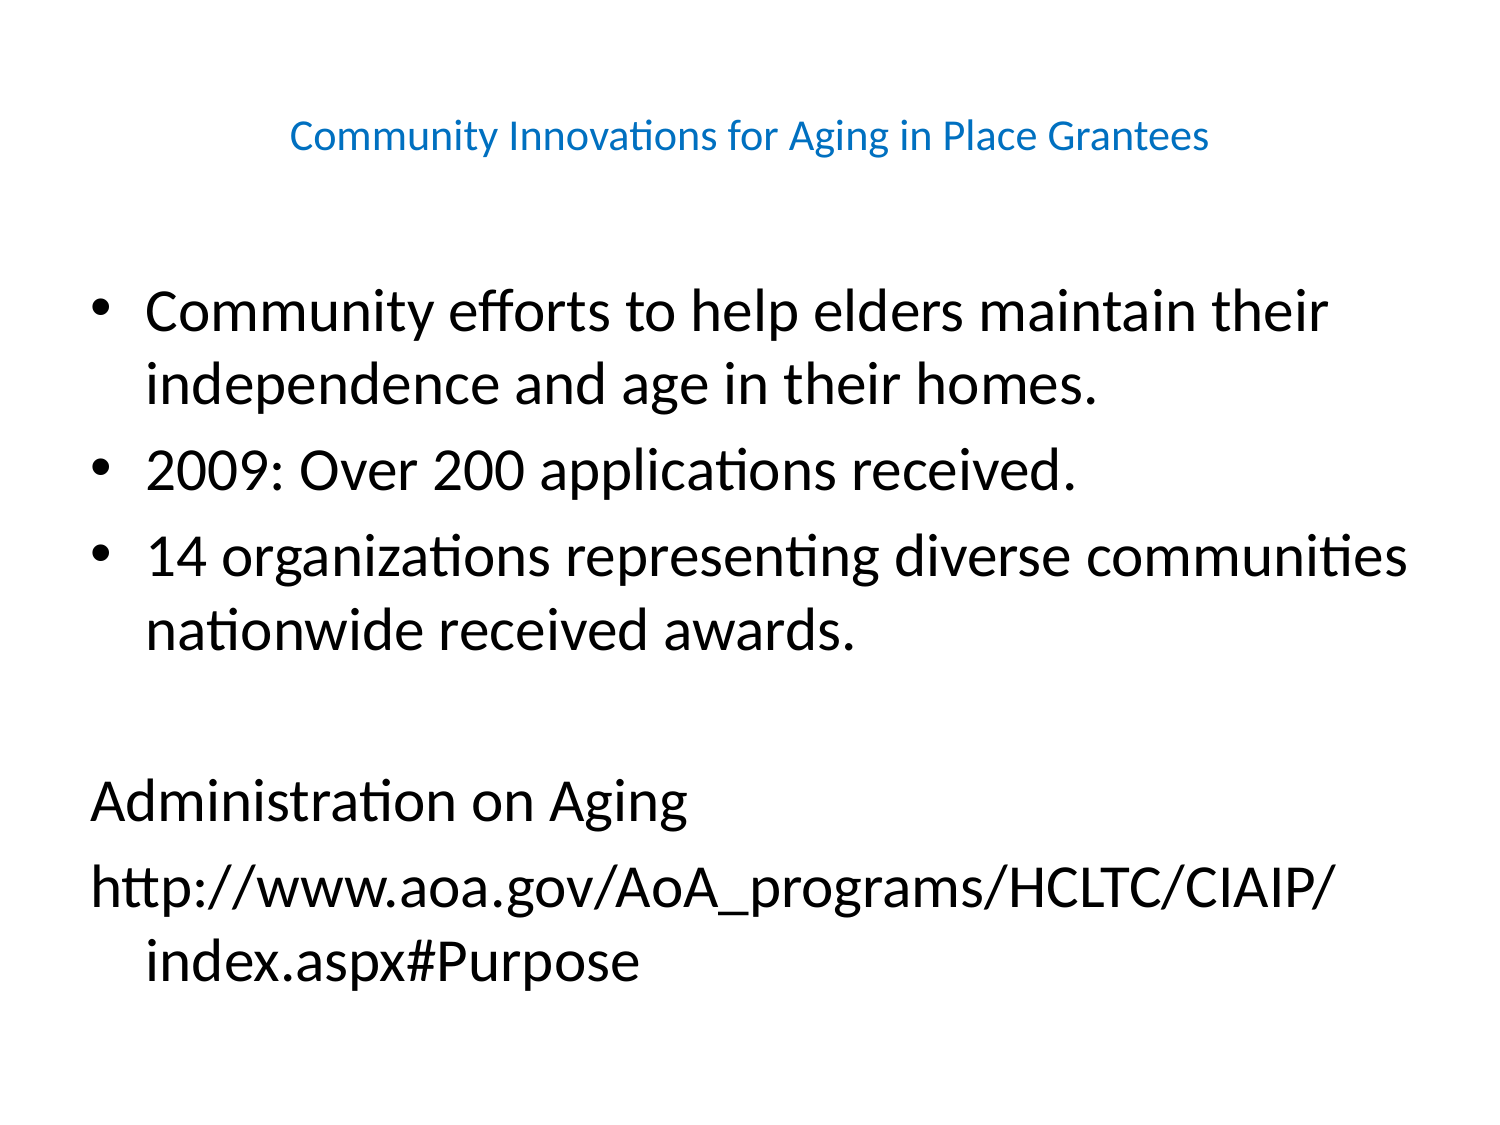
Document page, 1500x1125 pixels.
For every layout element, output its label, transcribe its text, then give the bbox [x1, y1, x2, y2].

title Community Innovations for Aging in Place Grantees [75, 45, 1425, 233]
list Community efforts to help elders maintain their independence and age in their homes. 2009: Over 200 applications received. 14 organizations representing diverse communities nationwide received awards. Administration on Aging http://www.aoa.gov/AoA_programs/HCLTC/CIAIP/index.aspx#Purpose [75, 262, 1425, 1005]
